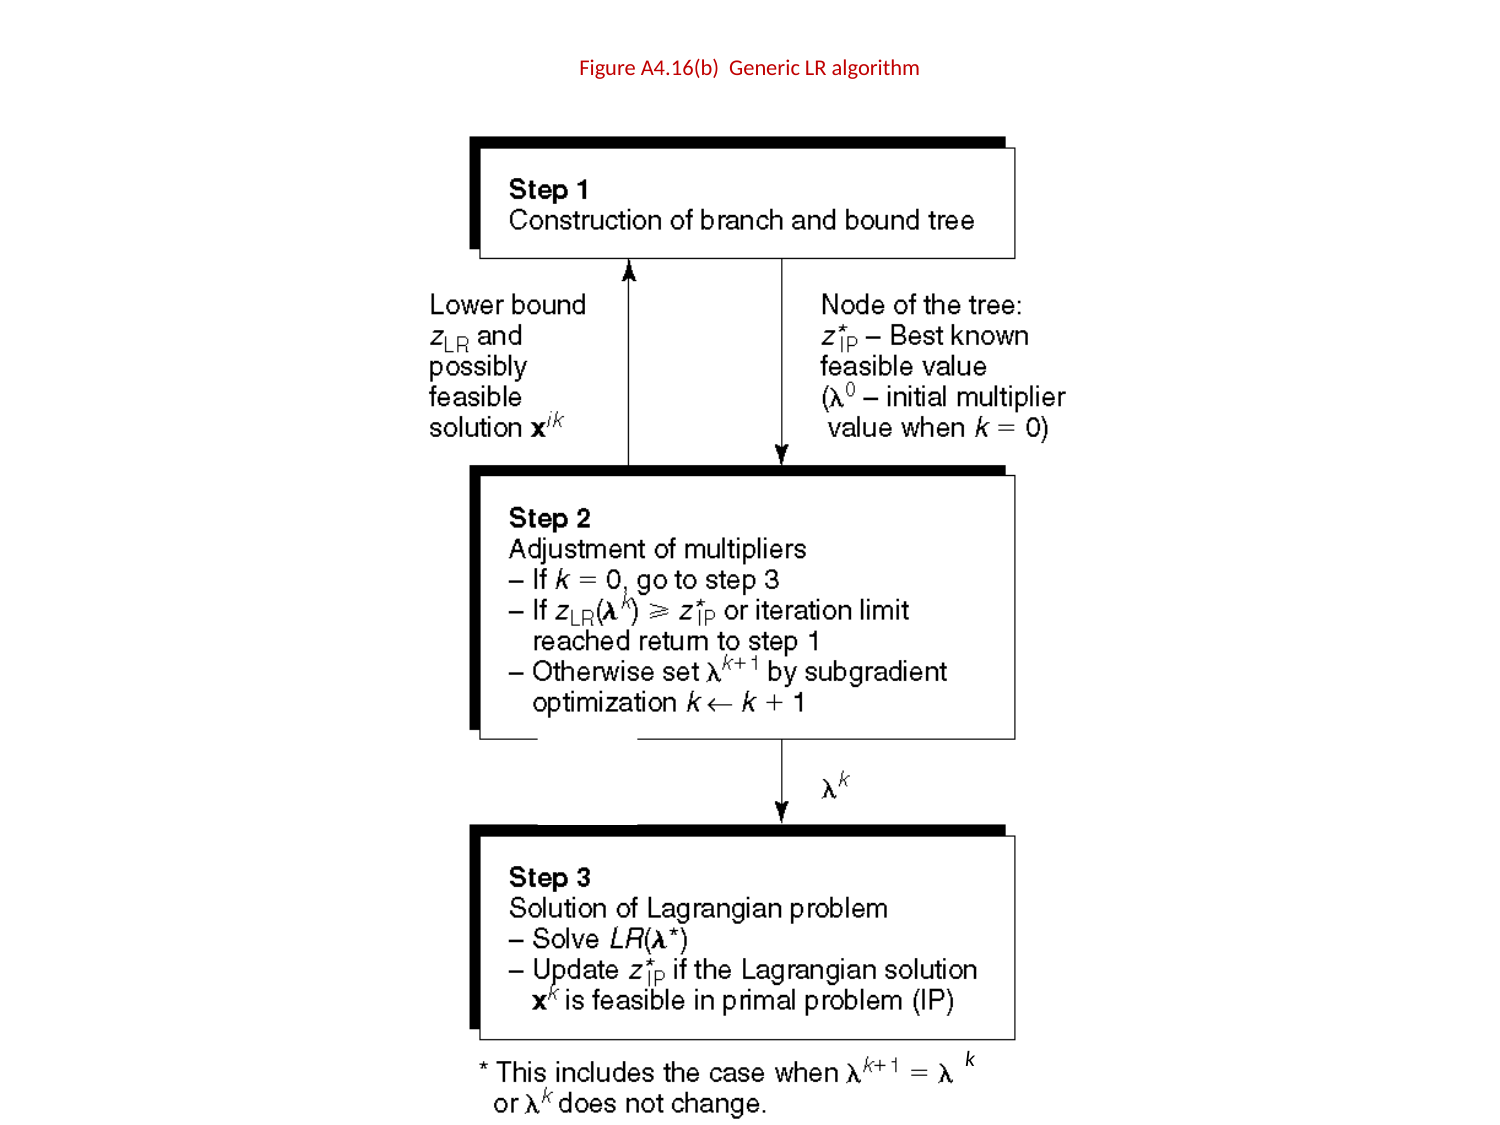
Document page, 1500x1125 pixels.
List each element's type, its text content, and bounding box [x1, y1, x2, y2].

title Figure A4.16(b) Generic LR algorithm [75, 45, 1425, 88]
picture [412, 112, 1089, 1125]
